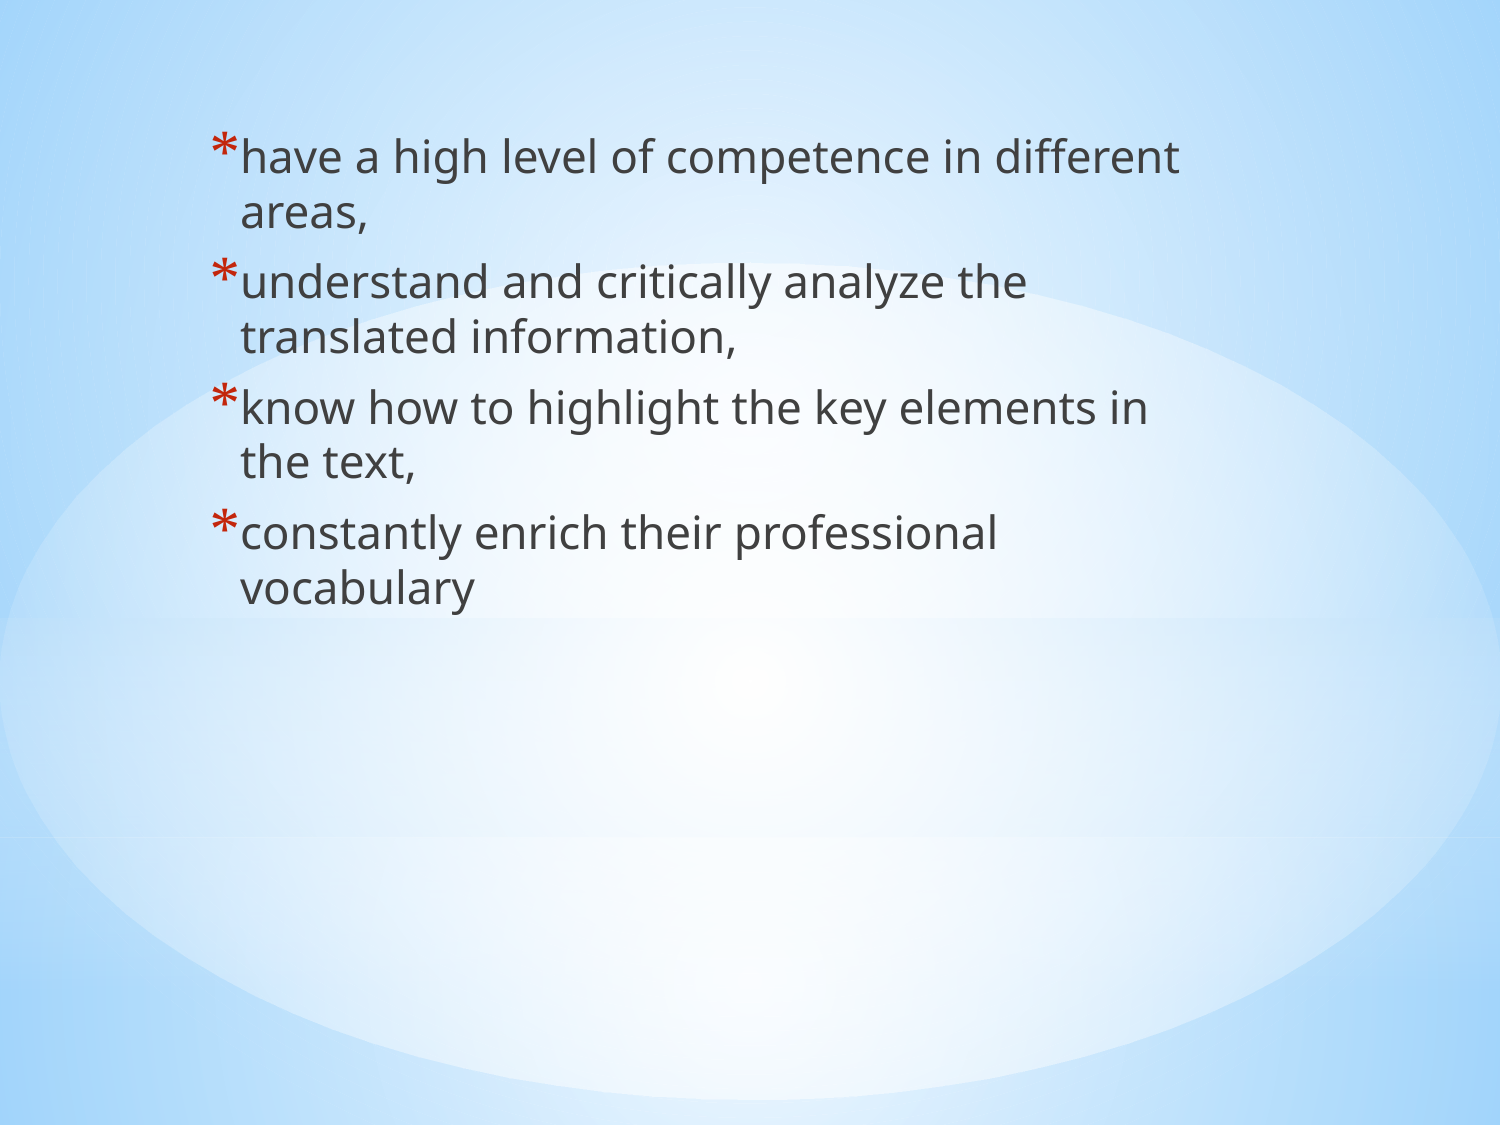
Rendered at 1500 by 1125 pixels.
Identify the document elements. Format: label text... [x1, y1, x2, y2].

list have a high level of competence in different areas, understand and critically analyze the translated information, know how to highlight the key elements in the text, constantly enrich their professional vocabulary [187, 120, 1238, 690]
